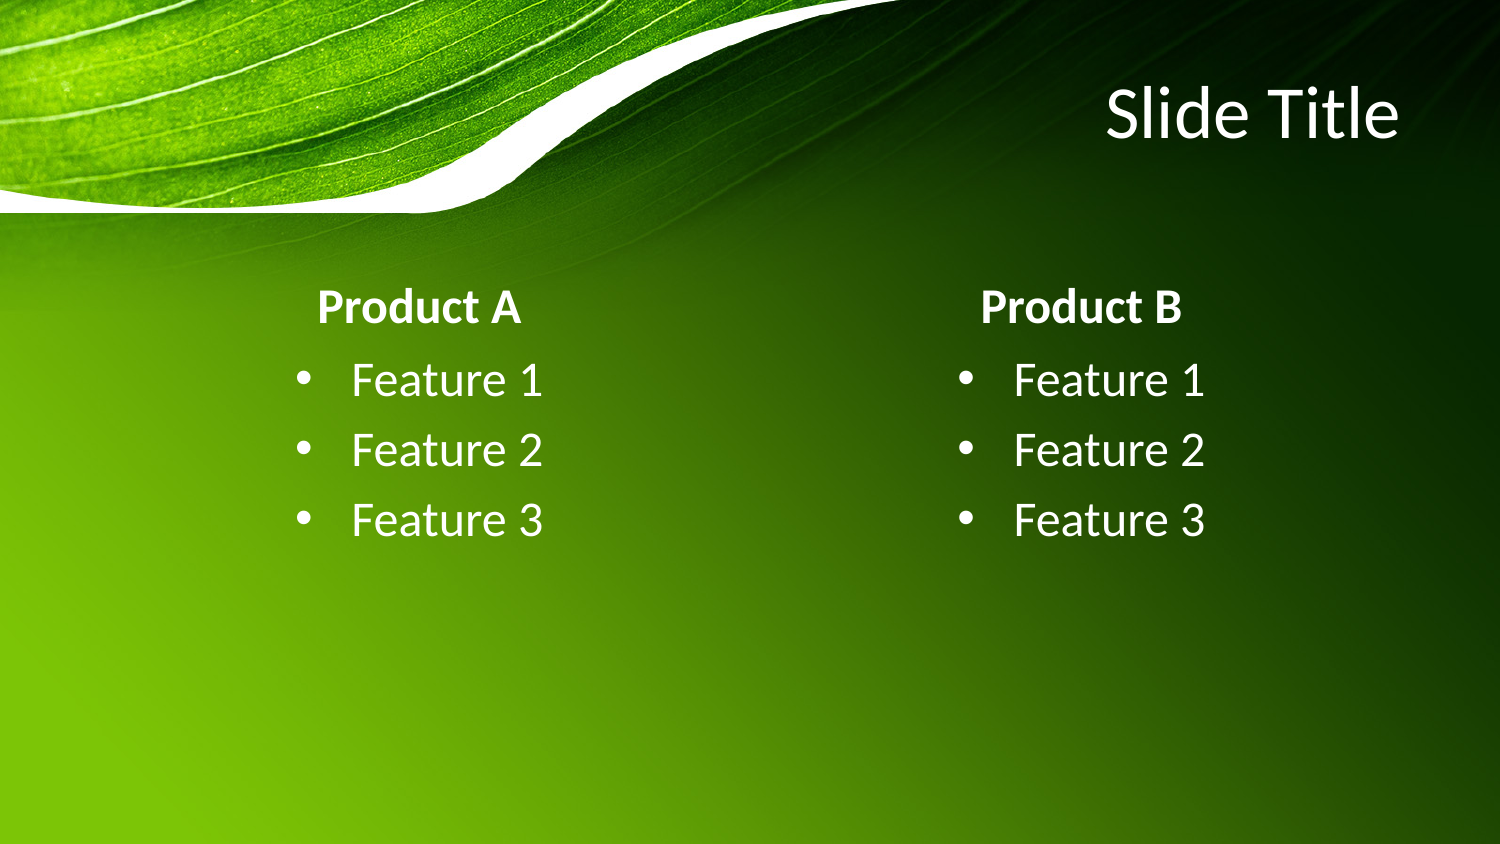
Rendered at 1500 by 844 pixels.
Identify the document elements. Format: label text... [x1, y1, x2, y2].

list Feature 1 Feature 2 Feature 3 [88, 339, 750, 713]
title Slide Title [88, 45, 1417, 171]
list Product B [750, 261, 1413, 339]
list Feature 1 Feature 2 Feature 3 [750, 339, 1413, 713]
list Product A [88, 261, 750, 339]
picture [0, 0, 1500, 844]
